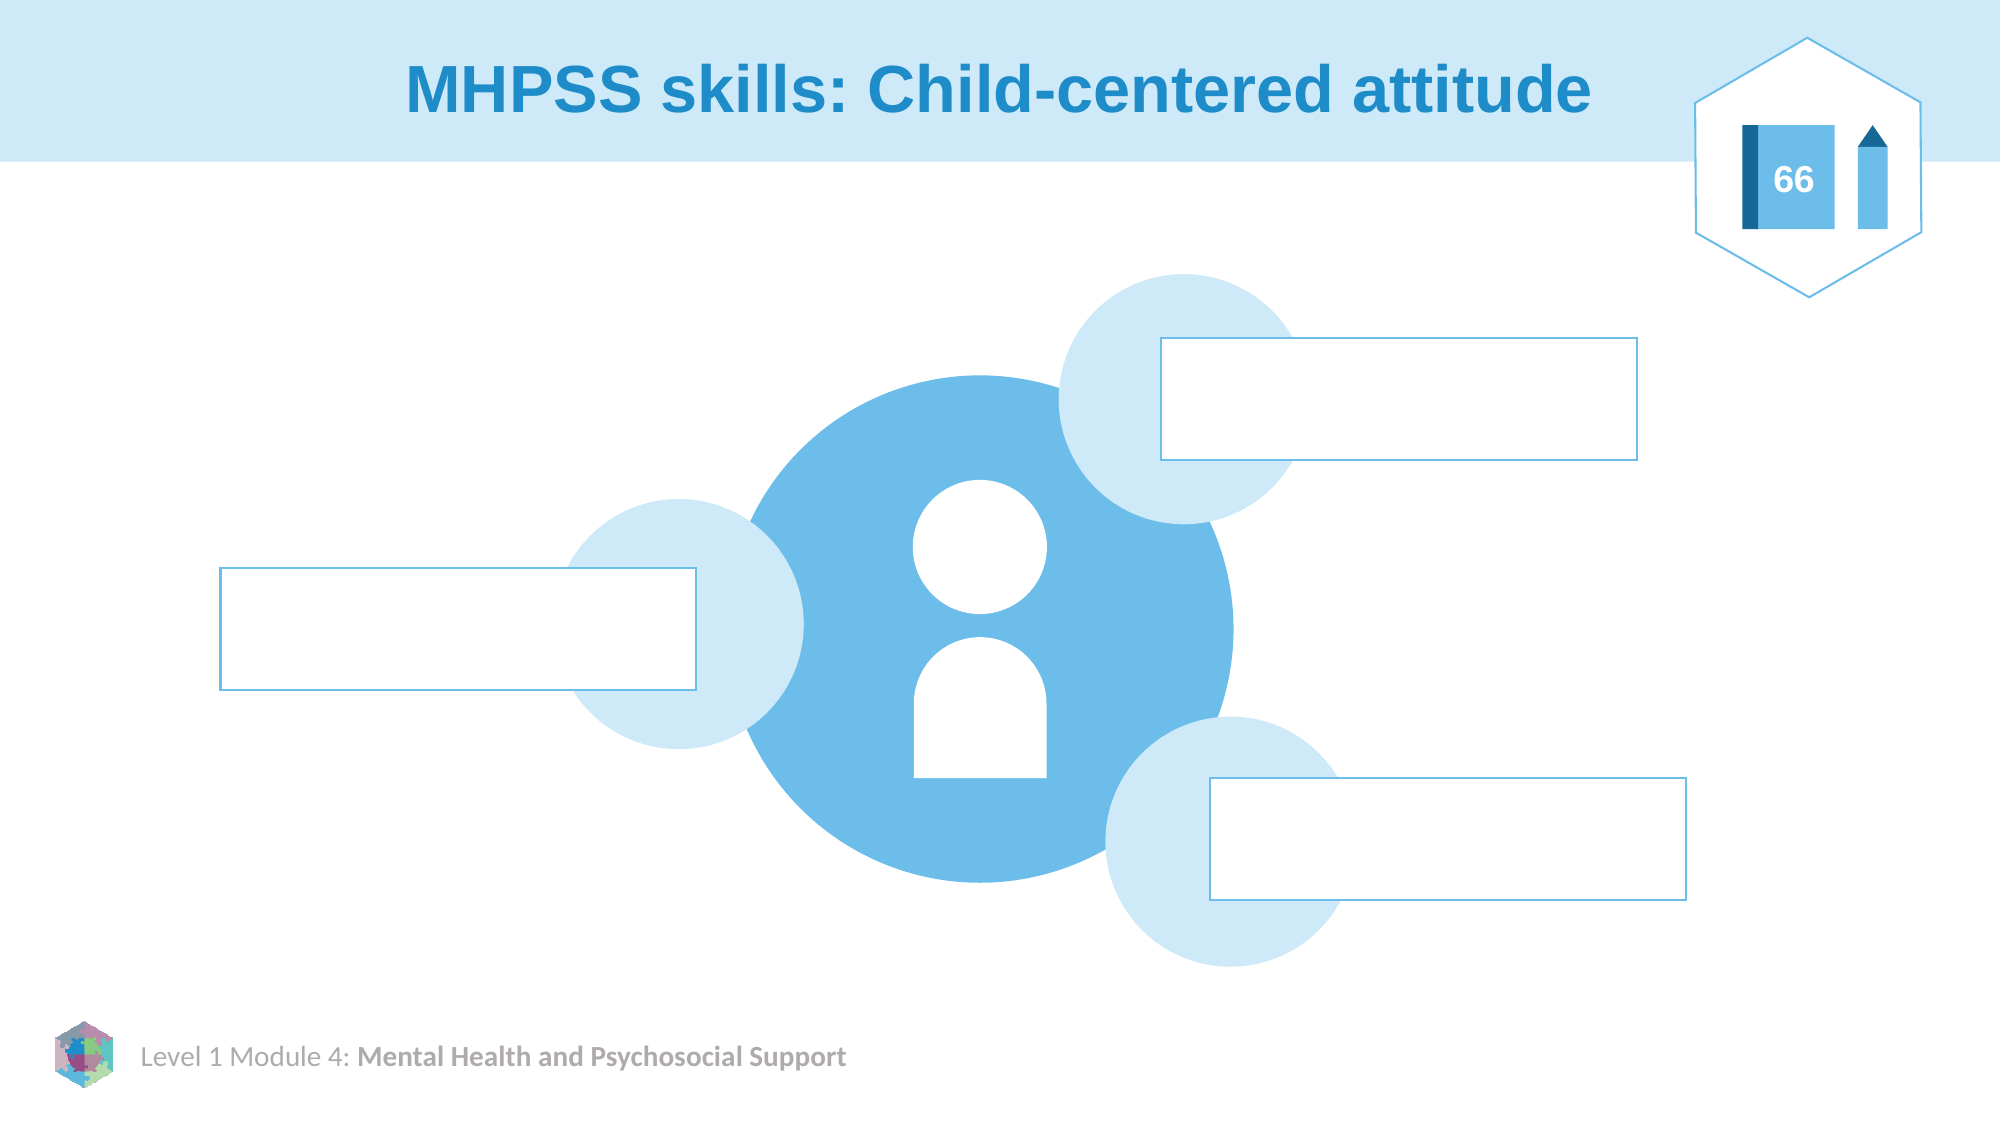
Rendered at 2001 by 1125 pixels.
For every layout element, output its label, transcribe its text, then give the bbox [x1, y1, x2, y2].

text_box [566, 497, 726, 751]
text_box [1677, 55, 1939, 280]
text_box [219, 567, 697, 691]
text_box [1111, 883, 1342, 968]
text_box [1209, 777, 1687, 901]
text_box [1160, 337, 1638, 461]
title MHPSS skills: Child-centered attitude [137, 19, 1863, 163]
picture [55, 1021, 113, 1088]
text_box [1234, 461, 1294, 515]
text_box [1060, 273, 1294, 375]
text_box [726, 375, 1234, 883]
text_box [1234, 715, 1339, 777]
